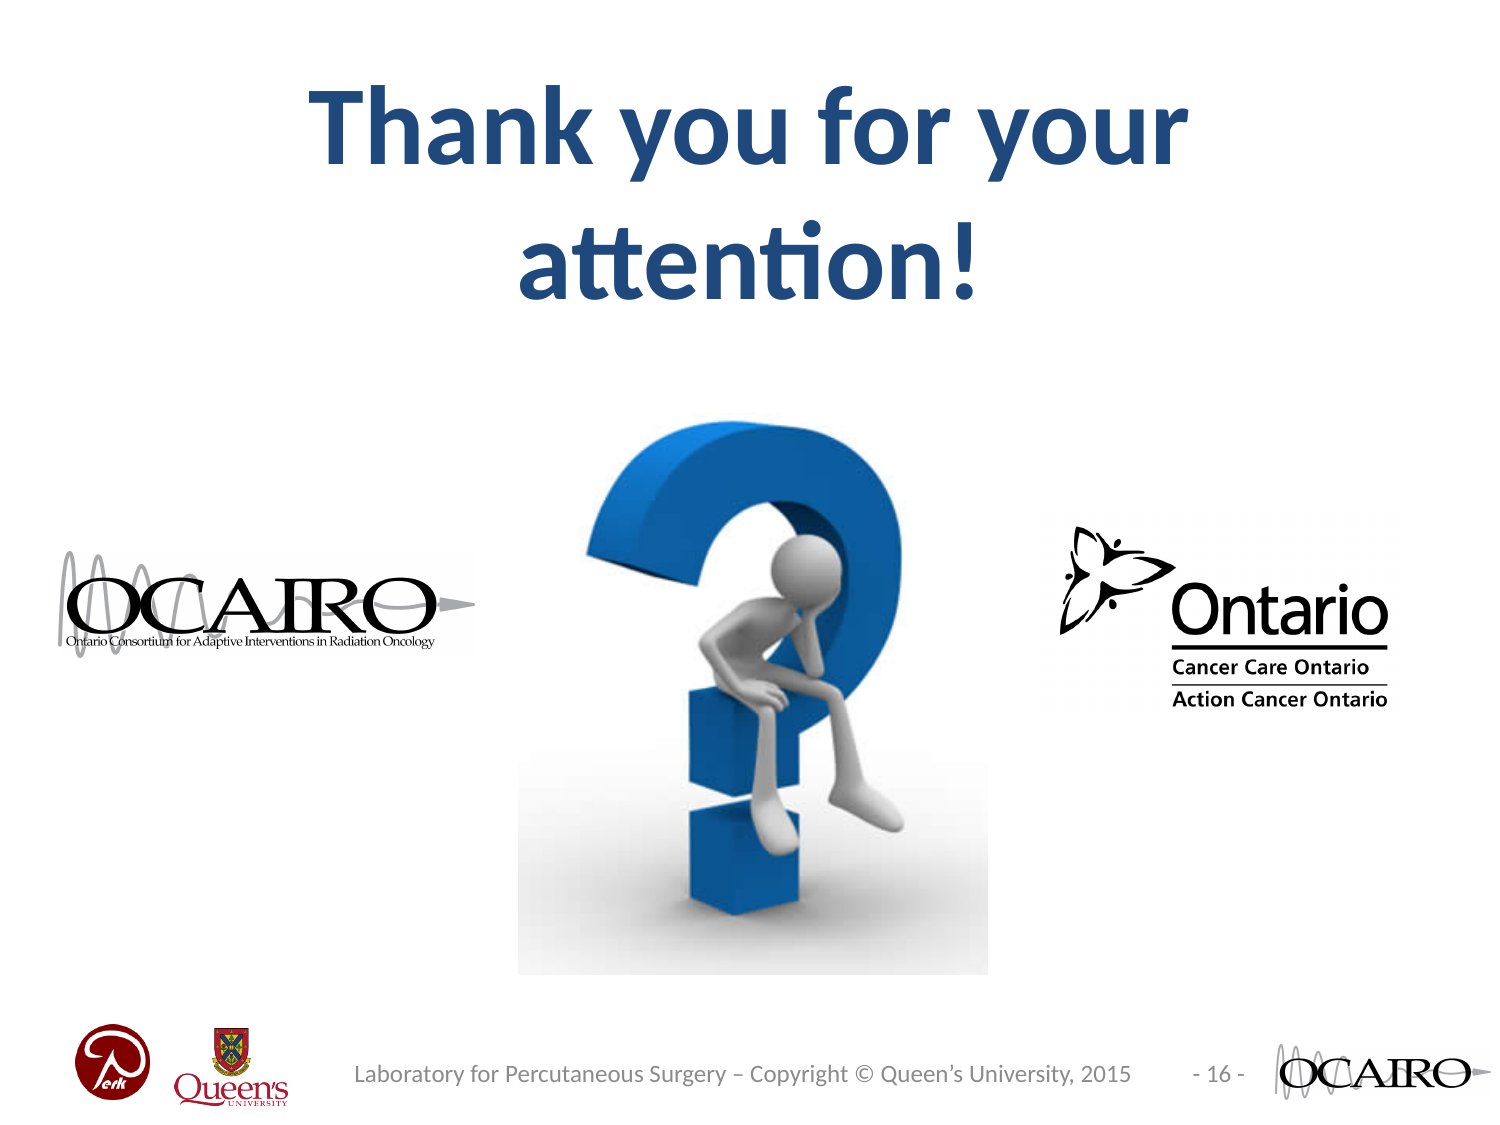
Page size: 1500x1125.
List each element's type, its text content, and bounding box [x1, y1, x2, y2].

text_box Thank you for your attention! [74, 50, 1425, 325]
slide_number - 16 - [1175, 1042, 1263, 1103]
picture [58, 551, 476, 659]
picture [1275, 1044, 1491, 1100]
picture [518, 388, 988, 976]
footer Laboratory for Percutaneous Surgery – Copyright © Queen’s University, 2015 [312, 1042, 1175, 1103]
picture [75, 1024, 150, 1100]
picture [174, 1028, 288, 1106]
picture [1032, 510, 1405, 719]
